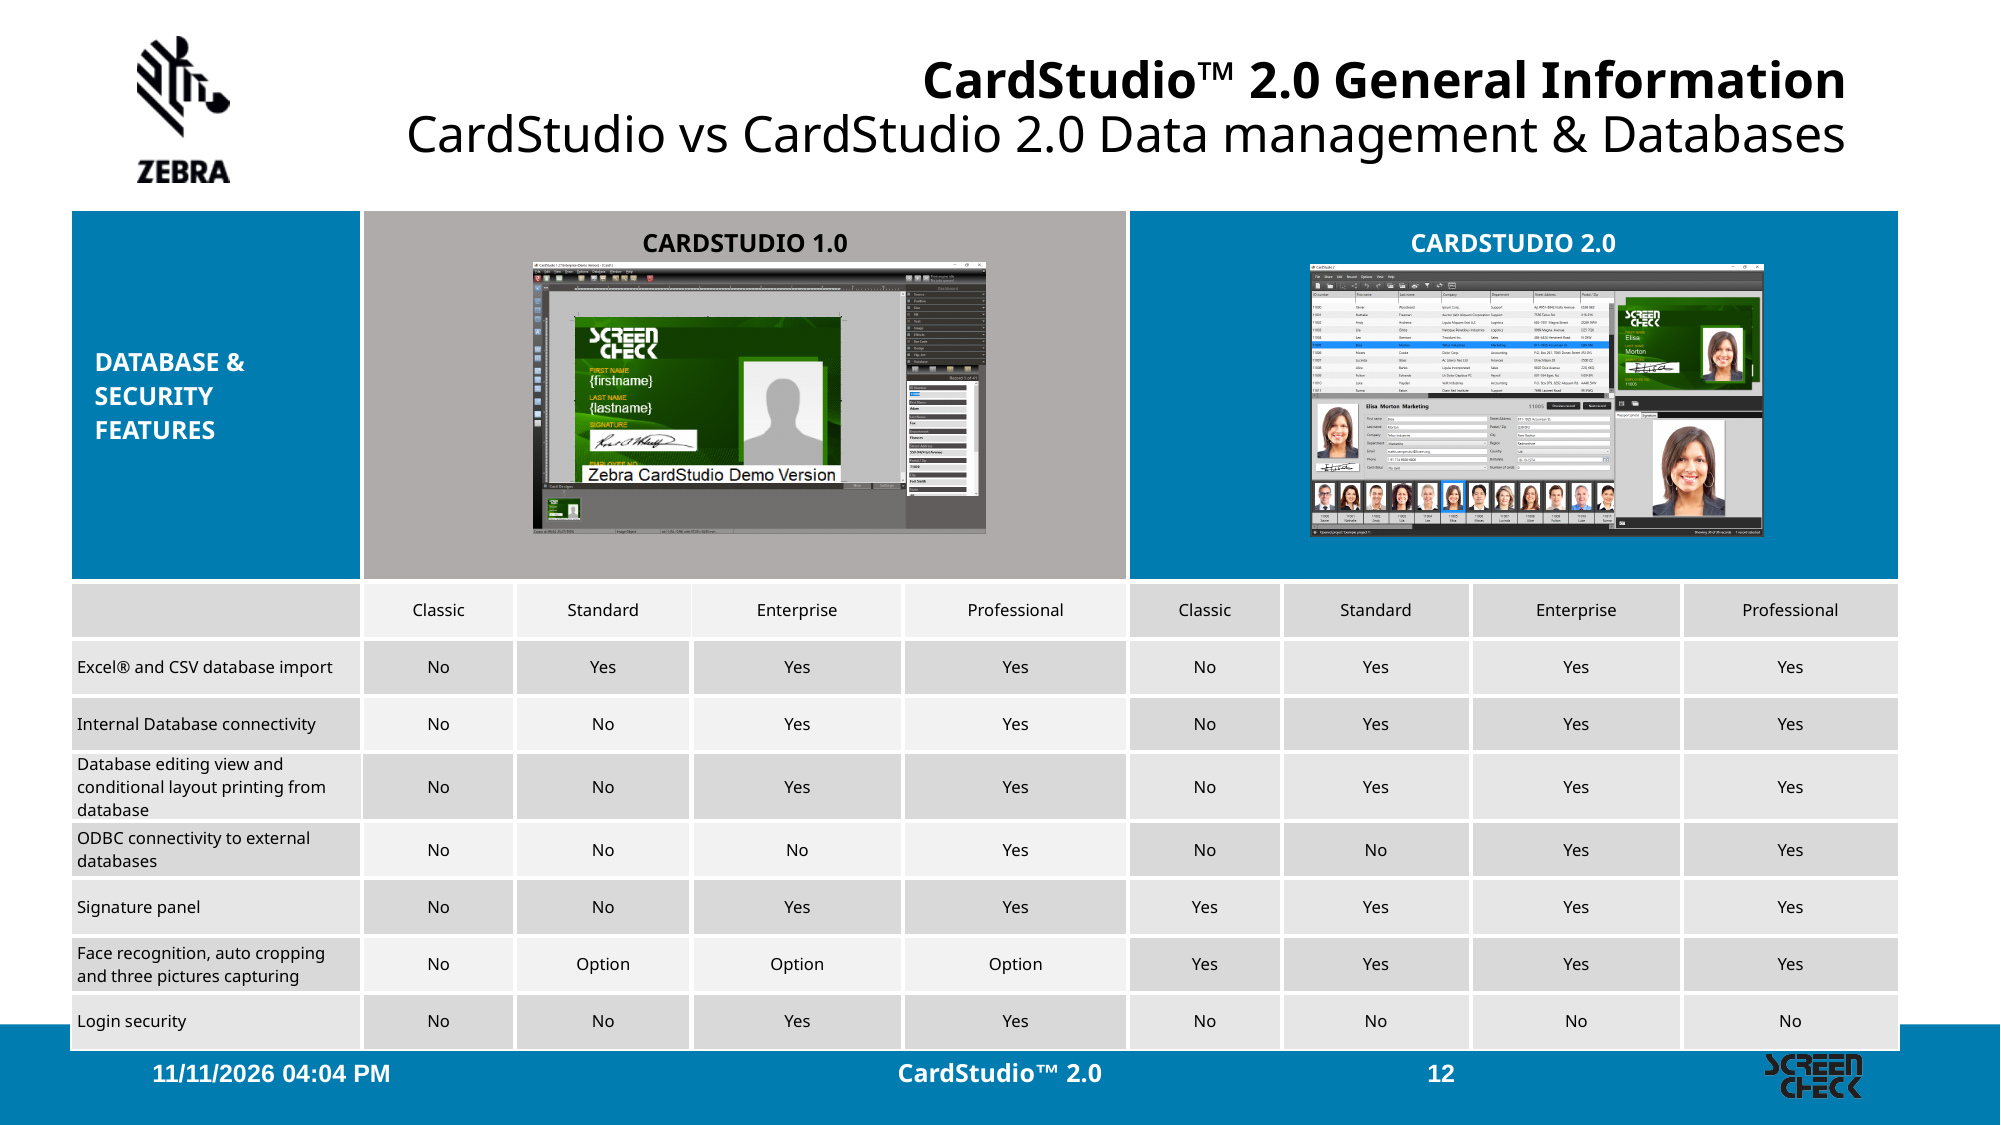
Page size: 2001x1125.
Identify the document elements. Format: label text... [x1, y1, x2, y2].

table_header DATABASE & SECURITY FEATURES [72, 211, 360, 579]
picture [1797, 1077, 1811, 1098]
table_cell No [517, 880, 689, 934]
table_cell No [364, 995, 513, 1049]
table_cell [72, 584, 360, 637]
table_cell Yes [1684, 754, 1898, 819]
picture [1765, 1055, 1779, 1075]
table_cell Yes [1284, 698, 1469, 750]
table_cell No [1473, 995, 1680, 1049]
table_cell No [1130, 823, 1280, 876]
table_cell Yes [1473, 754, 1680, 819]
picture [1846, 1055, 1862, 1098]
table_cell No [517, 823, 689, 876]
table_cell Yes [694, 641, 901, 694]
table_cell No [364, 938, 513, 991]
table_cell Yes [1473, 698, 1680, 750]
title CardStudio™ 2.0 General Information CardStudio vs CardStudio 2.0 Data management & Databases [390, 49, 1863, 170]
table_cell Yes [1684, 641, 1898, 694]
table_cell No [364, 641, 513, 694]
table_cell Yes [1684, 698, 1898, 750]
slide_number 12 [1412, 1051, 1743, 1103]
table_cell No [364, 880, 513, 934]
table_cell No [517, 995, 689, 1049]
picture [1830, 1063, 1843, 1098]
table_cell Yes [905, 698, 1126, 750]
table_cell Face recognition, auto cropping and three pictures capturing [72, 938, 360, 991]
table_cell No [1284, 823, 1469, 876]
table_cell Yes [1473, 823, 1680, 876]
table_cell Standard [517, 584, 691, 637]
table_cell Option [694, 938, 901, 991]
picture [1781, 1055, 1794, 1098]
picture [1830, 1055, 1843, 1059]
table_cell Excel® and CSV database import [72, 641, 360, 694]
table_cell No [1130, 641, 1280, 694]
table_cell Enterprise [692, 584, 901, 637]
table_cell Yes [1284, 938, 1469, 991]
table_cell Professional [905, 584, 1126, 637]
table_cell Database editing view and conditional layout printing from database [72, 754, 361, 819]
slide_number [137, 1051, 588, 1103]
picture [1814, 1063, 1827, 1082]
table_cell Yes [694, 754, 901, 819]
table_cell Enterprise [1473, 584, 1680, 637]
table_cell Standard [1284, 584, 1469, 637]
table_cell Option [517, 938, 689, 991]
table_cell No [1130, 698, 1280, 750]
table_cell No [517, 698, 689, 750]
table_cell Yes [905, 823, 1126, 876]
table_cell Yes [1130, 938, 1280, 991]
table_cell No [1130, 754, 1280, 819]
table_cell Yes [1473, 880, 1680, 934]
table_cell No [1684, 995, 1898, 1049]
table_cell Classic [364, 584, 513, 637]
table_header CARDSTUDIO 2.0 [1130, 211, 1898, 579]
table_cell Yes [1130, 880, 1280, 934]
table_cell No [517, 754, 689, 819]
table_cell Yes [905, 641, 1126, 694]
table_cell Login security [72, 995, 360, 1049]
table_cell Internal Database connectivity [72, 698, 360, 750]
table_header CARDSTUDIO 1.0 [364, 211, 1126, 579]
table_cell Yes [905, 880, 1126, 934]
footer CardStudio™ 2.0 [662, 1051, 1338, 1103]
table_cell Signature panel [72, 880, 360, 934]
table_cell No [364, 698, 513, 750]
table_cell Yes [694, 698, 901, 750]
table_cell No [1130, 995, 1280, 1049]
table_cell Yes [694, 880, 901, 934]
picture [533, 262, 986, 534]
table_cell Yes [1473, 641, 1680, 694]
table_cell Option [905, 938, 1126, 991]
table_cell Yes [517, 641, 689, 694]
table_cell No [364, 823, 513, 876]
picture [1311, 265, 1763, 536]
table_cell Yes [1684, 880, 1898, 934]
table_cell Yes [1684, 823, 1898, 876]
table_cell ODBC connectivity to external databases [72, 823, 360, 876]
picture [1814, 1086, 1827, 1098]
table_cell No [1284, 995, 1469, 1049]
table_cell Yes [1684, 938, 1898, 991]
table_cell Yes [1284, 641, 1469, 694]
table_cell Yes [905, 995, 1126, 1049]
table_cell No [363, 754, 513, 819]
table_cell Yes [1284, 754, 1469, 819]
table_cell Yes [905, 754, 1126, 819]
table_cell Yes [1284, 880, 1469, 934]
table_cell Yes [694, 995, 901, 1049]
table_cell No [694, 823, 901, 876]
table_cell Classic [1130, 584, 1280, 637]
picture [137, 36, 230, 183]
table_cell Professional [1684, 584, 1898, 637]
table_cell Yes [1473, 938, 1680, 991]
picture [1797, 1055, 1827, 1075]
